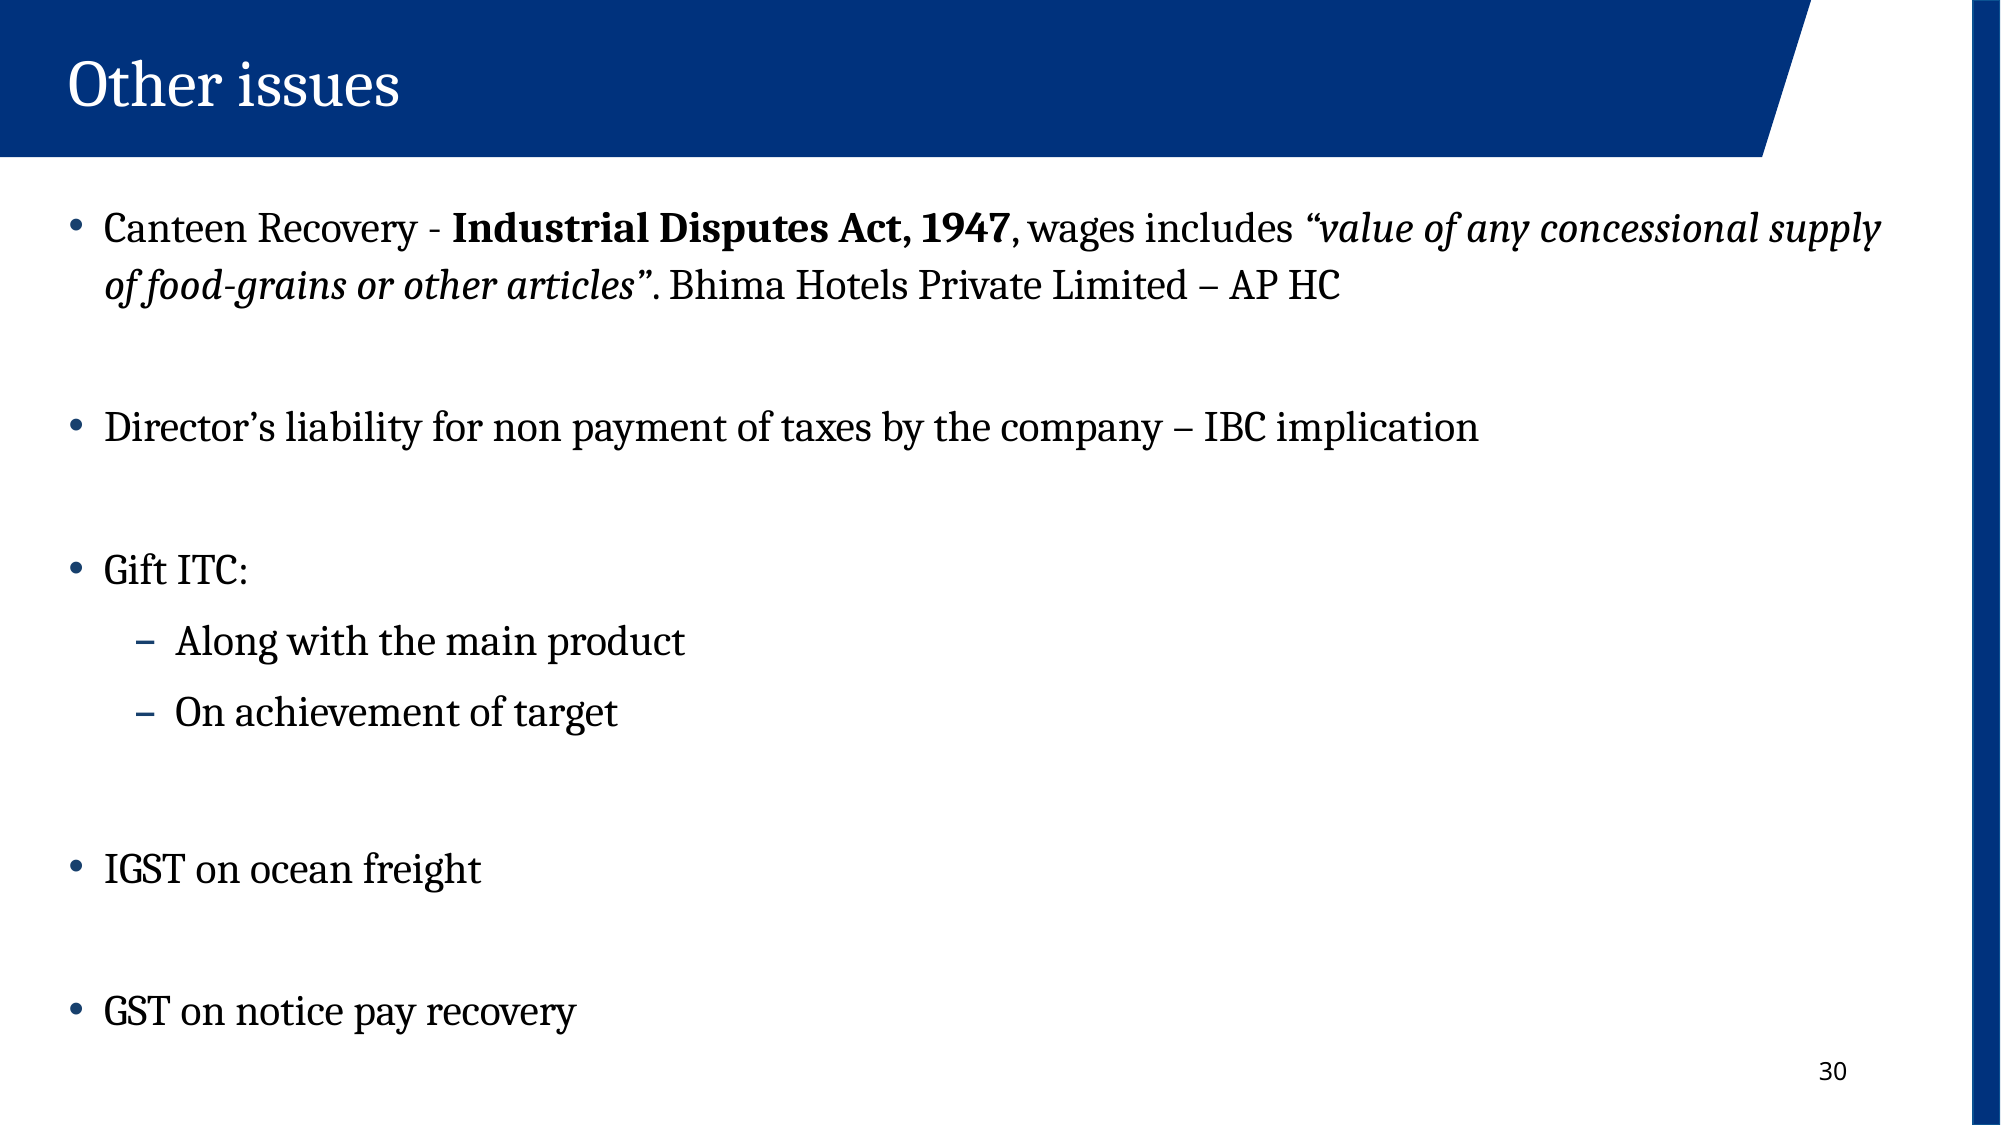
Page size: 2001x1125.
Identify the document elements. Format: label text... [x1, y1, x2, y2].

list Other issues [53, 24, 1604, 121]
slide_number 30 [1412, 1042, 1863, 1103]
list Canteen Recovery - Industrial Disputes Act, 1947, wages includes “value of any concessional supply of food-grains or other articles”. Bhima Hotels Private Limited – AP HC Director’s liability for non payment of taxes by the company – IBC implication Gift ITC: Along with the main product On achievement of target IGST on ocean freight GST on notice pay recovery [53, 186, 1898, 1047]
